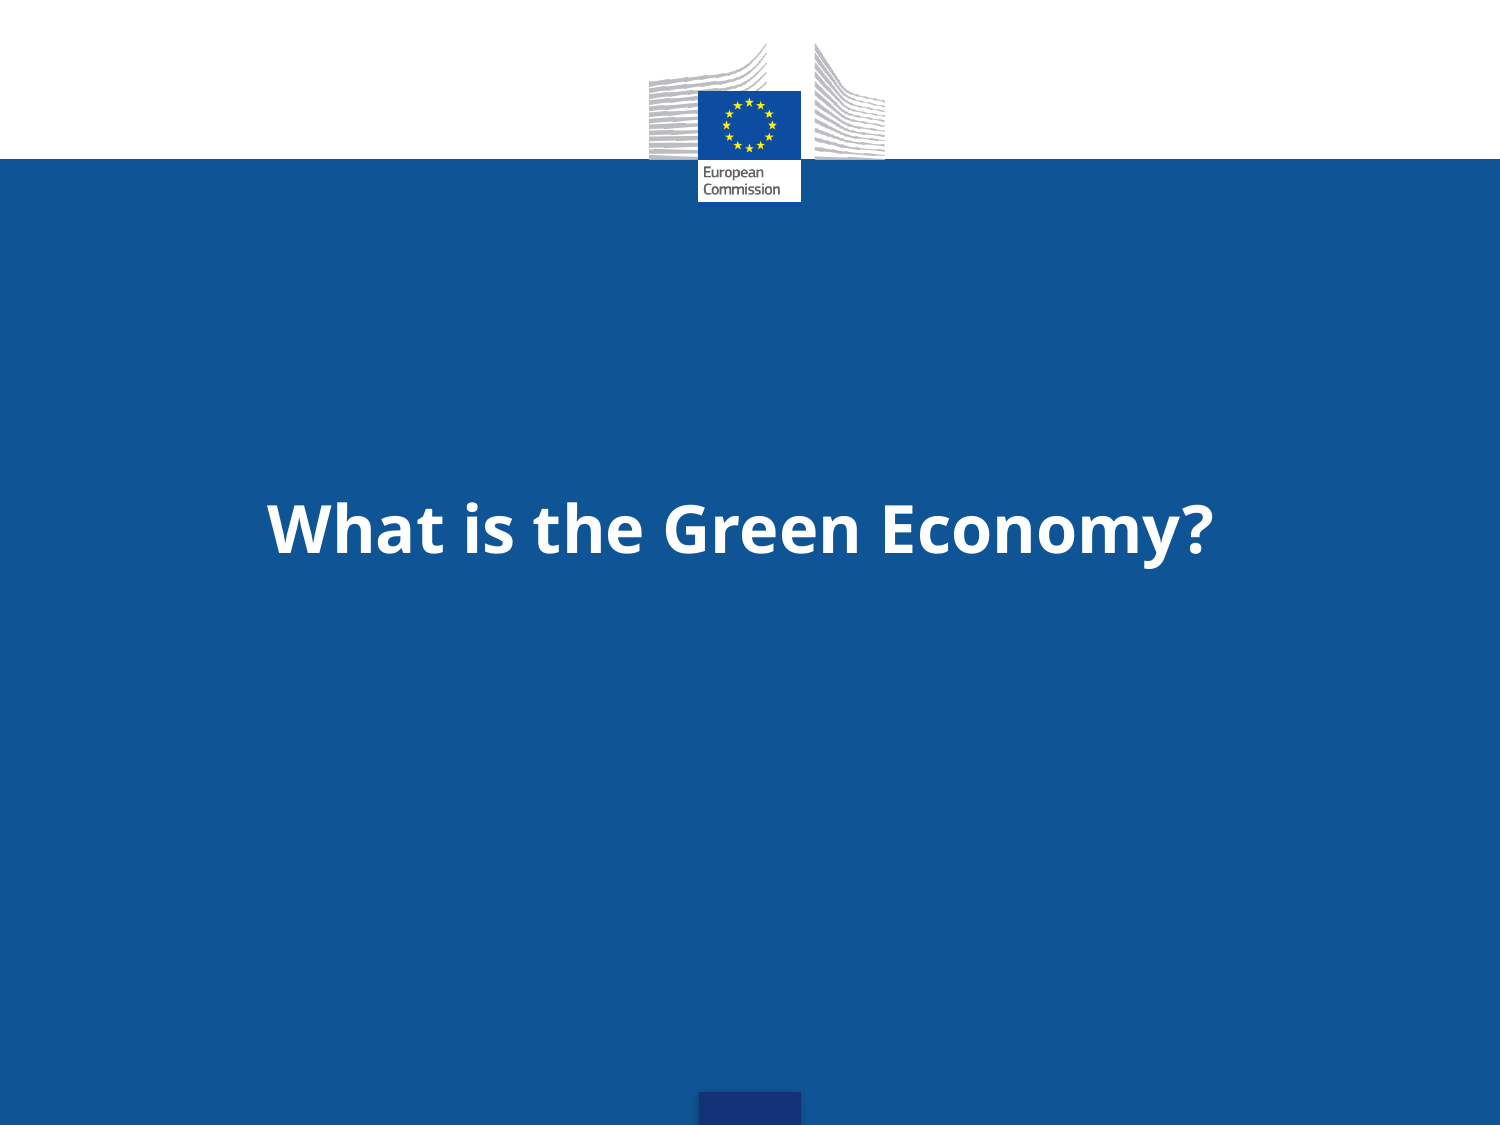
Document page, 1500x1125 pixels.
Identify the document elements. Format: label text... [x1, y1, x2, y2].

subtitle What is the Green Economy? [41, 479, 1441, 764]
